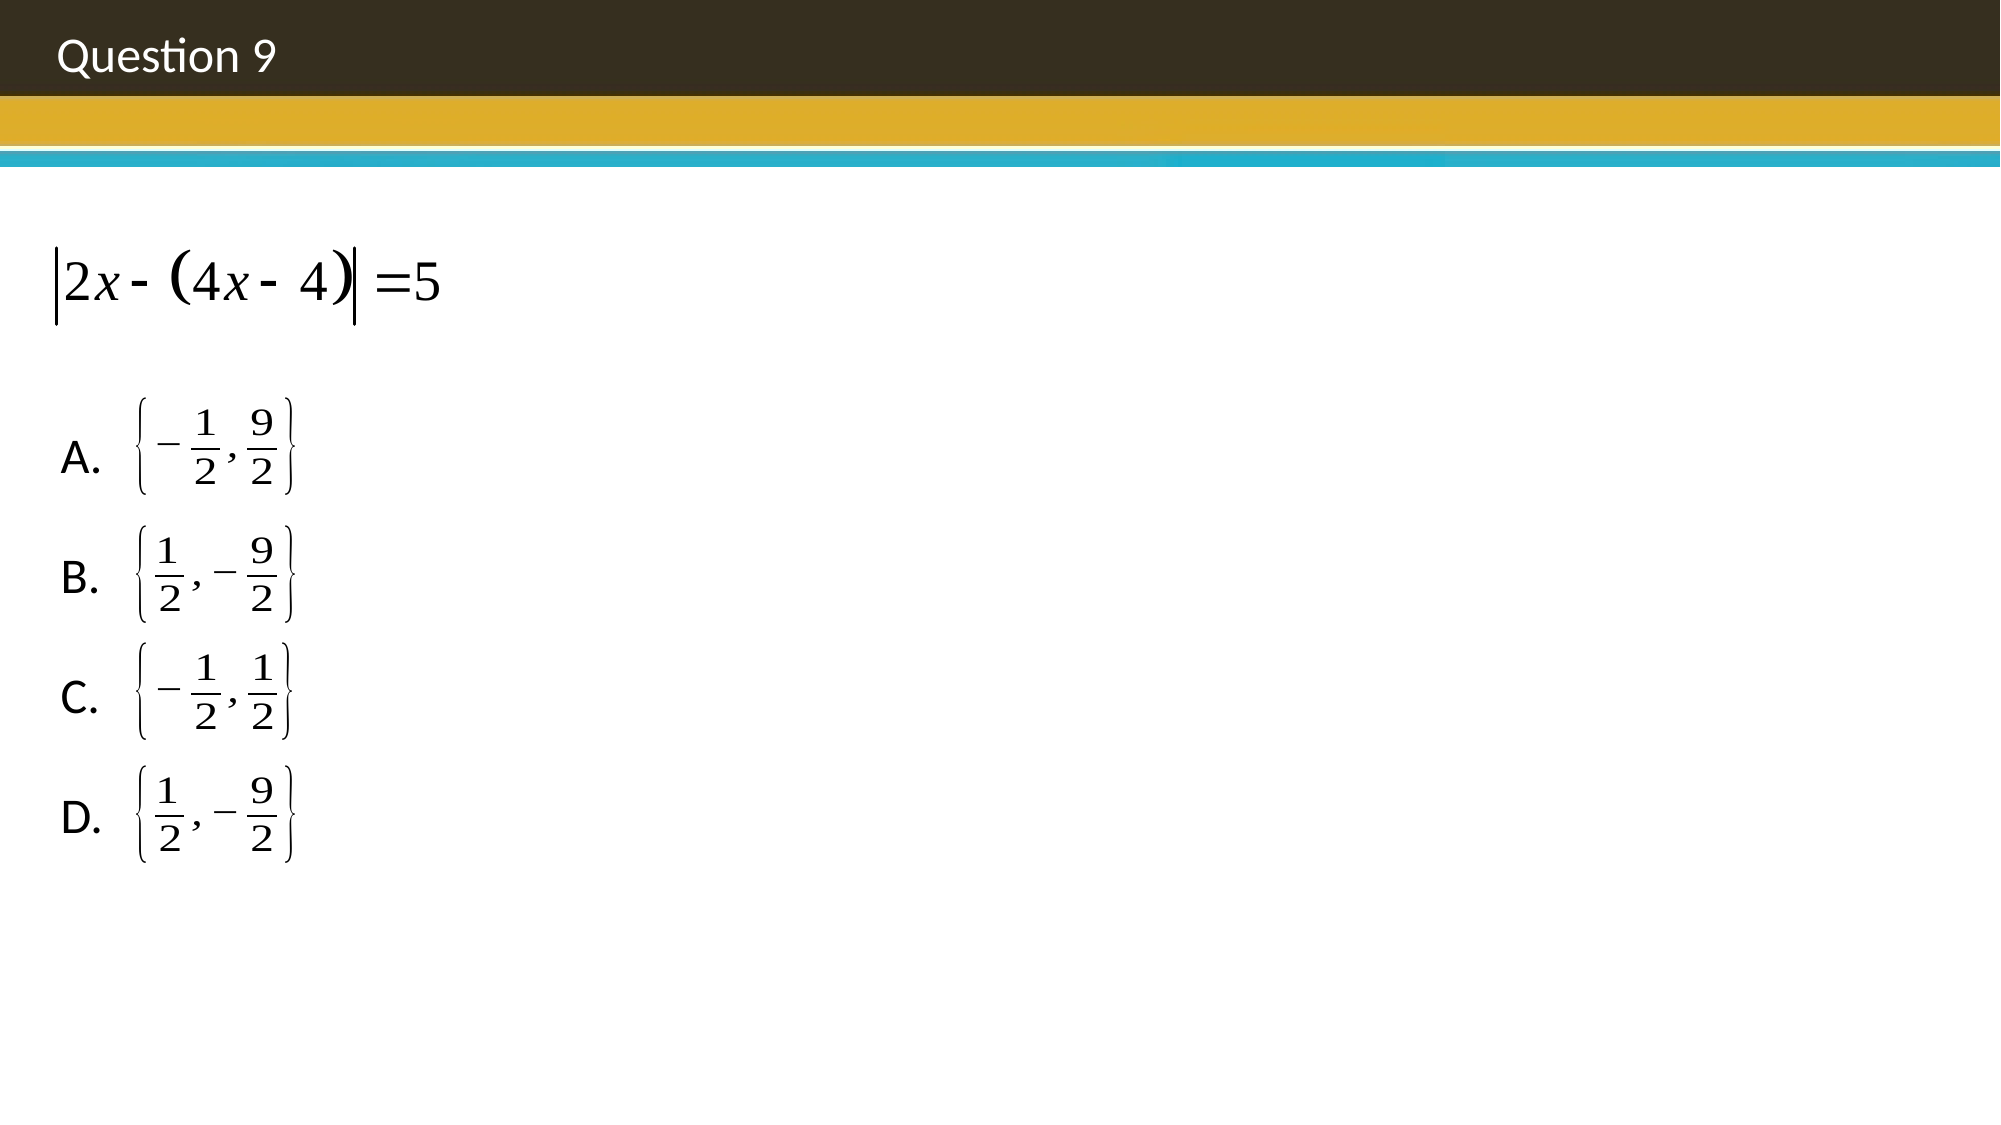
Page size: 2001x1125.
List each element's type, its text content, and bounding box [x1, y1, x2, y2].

text_box A. B. C. D. [45, 235, 1782, 911]
picture [0, 0, 2000, 167]
text_box Question 9 [41, 14, 293, 90]
picture [45, 233, 450, 339]
